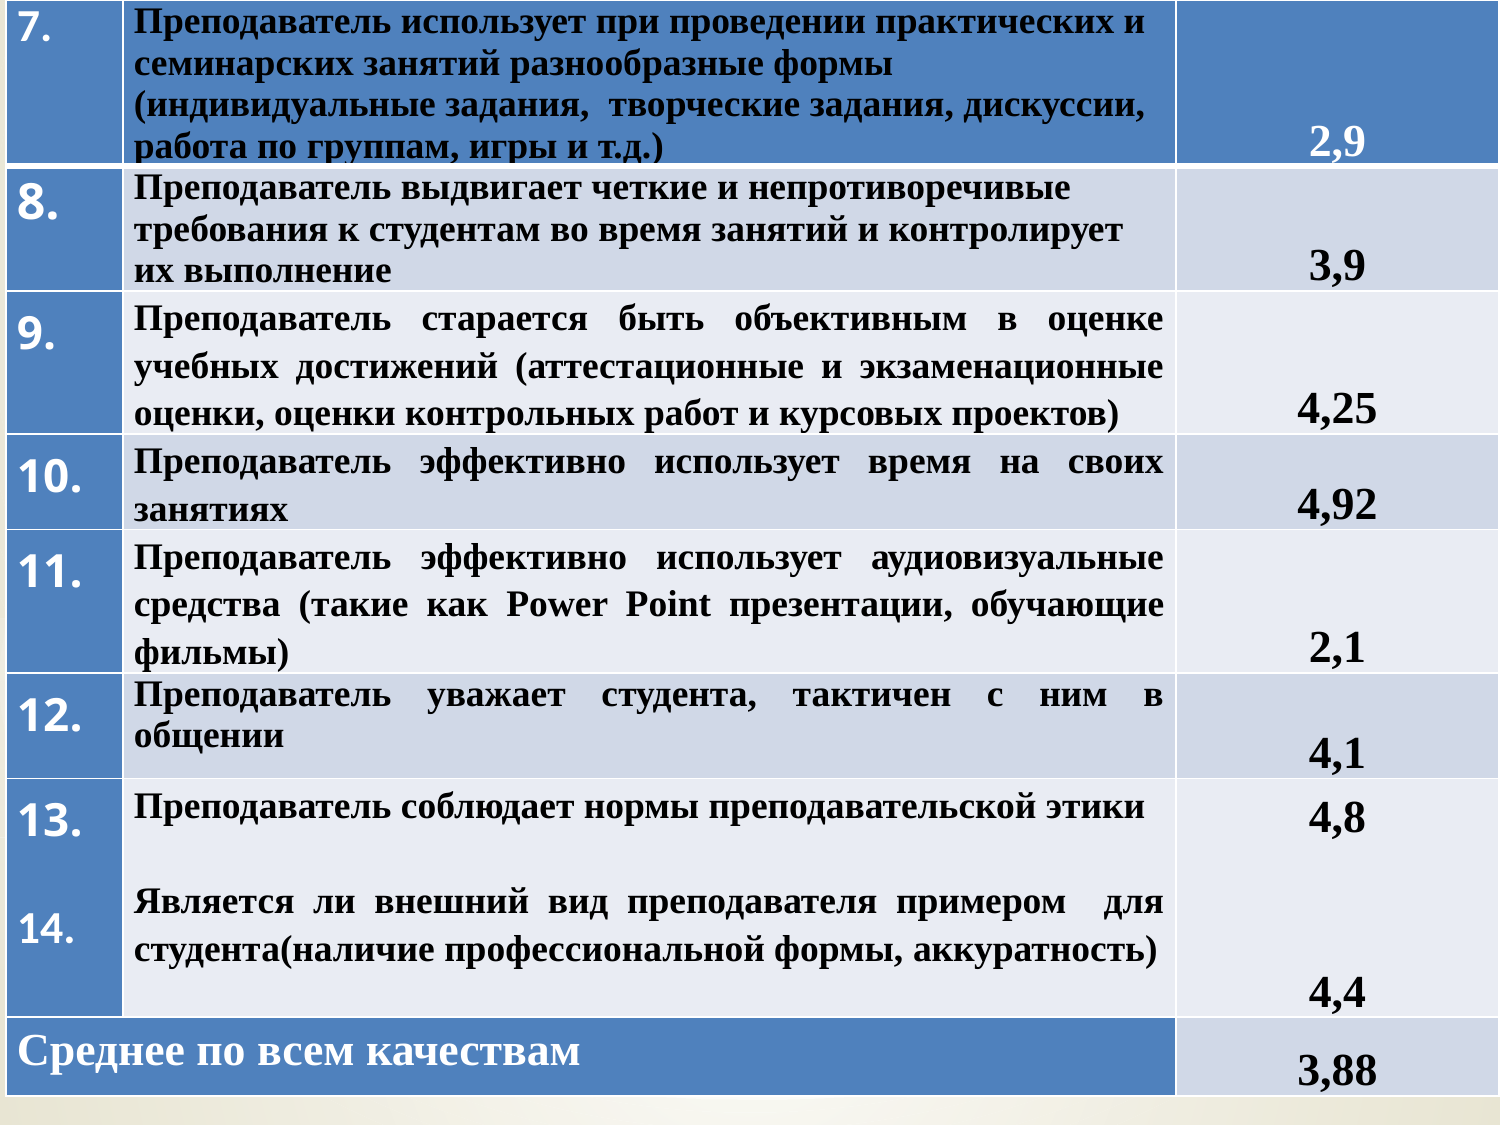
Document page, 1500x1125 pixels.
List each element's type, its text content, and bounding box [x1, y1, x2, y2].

table_header 7. [7, 1, 122, 163]
table_cell 4,1 [1177, 674, 1498, 778]
table_cell 9. [7, 292, 122, 433]
table_cell Среднее по всем качествам [7, 1018, 1175, 1095]
table_cell 3,9 [1177, 169, 1498, 290]
table_header 2,9 [1177, 1, 1498, 163]
table_cell 3,88 [1177, 1018, 1498, 1095]
table_cell 4,8 4,4 [1177, 779, 1498, 1016]
table_cell 4,25 [1177, 292, 1498, 433]
table_cell 8. [7, 169, 122, 290]
table_cell 4,92 [1177, 435, 1498, 529]
table_cell 11. [7, 530, 122, 672]
table_cell 12. [7, 674, 122, 778]
table_cell Преподаватель старается быть объективным в оценке учебных достижений (аттестационные и экзаменационные оценки, оценки контрольных работ и курсовых проектов) [124, 292, 1175, 433]
table_cell Преподаватель соблюдает нормы преподавательской этики Является ли внешний вид преподавателя примером для студента(наличие профессиональной формы, аккуратность) [124, 779, 1175, 1016]
table_cell Преподаватель уважает студента, тактичен с ним в общении [124, 674, 1175, 778]
table_cell 2,1 [1177, 530, 1498, 672]
table_cell 13. 14. [7, 779, 122, 1016]
table_cell Преподаватель эффективно использует аудиовизуальные средства (такие как Power Point презентации, обучающие фильмы) [124, 530, 1175, 672]
table_cell Преподаватель выдвигает четкие и непротиворечивые требования к студентам во время занятий и контролирует их выполнение [124, 169, 1175, 290]
table_cell Преподаватель эффективно использует время на своих занятиях [124, 435, 1175, 529]
table_cell 10. [7, 435, 122, 529]
table_header Преподаватель использует при проведении практических и семинарских занятий разнообразные формы (индивидуальные задания, творческие задания, дискуссии, работа по группам, игры и т.д.) [124, 1, 1175, 163]
